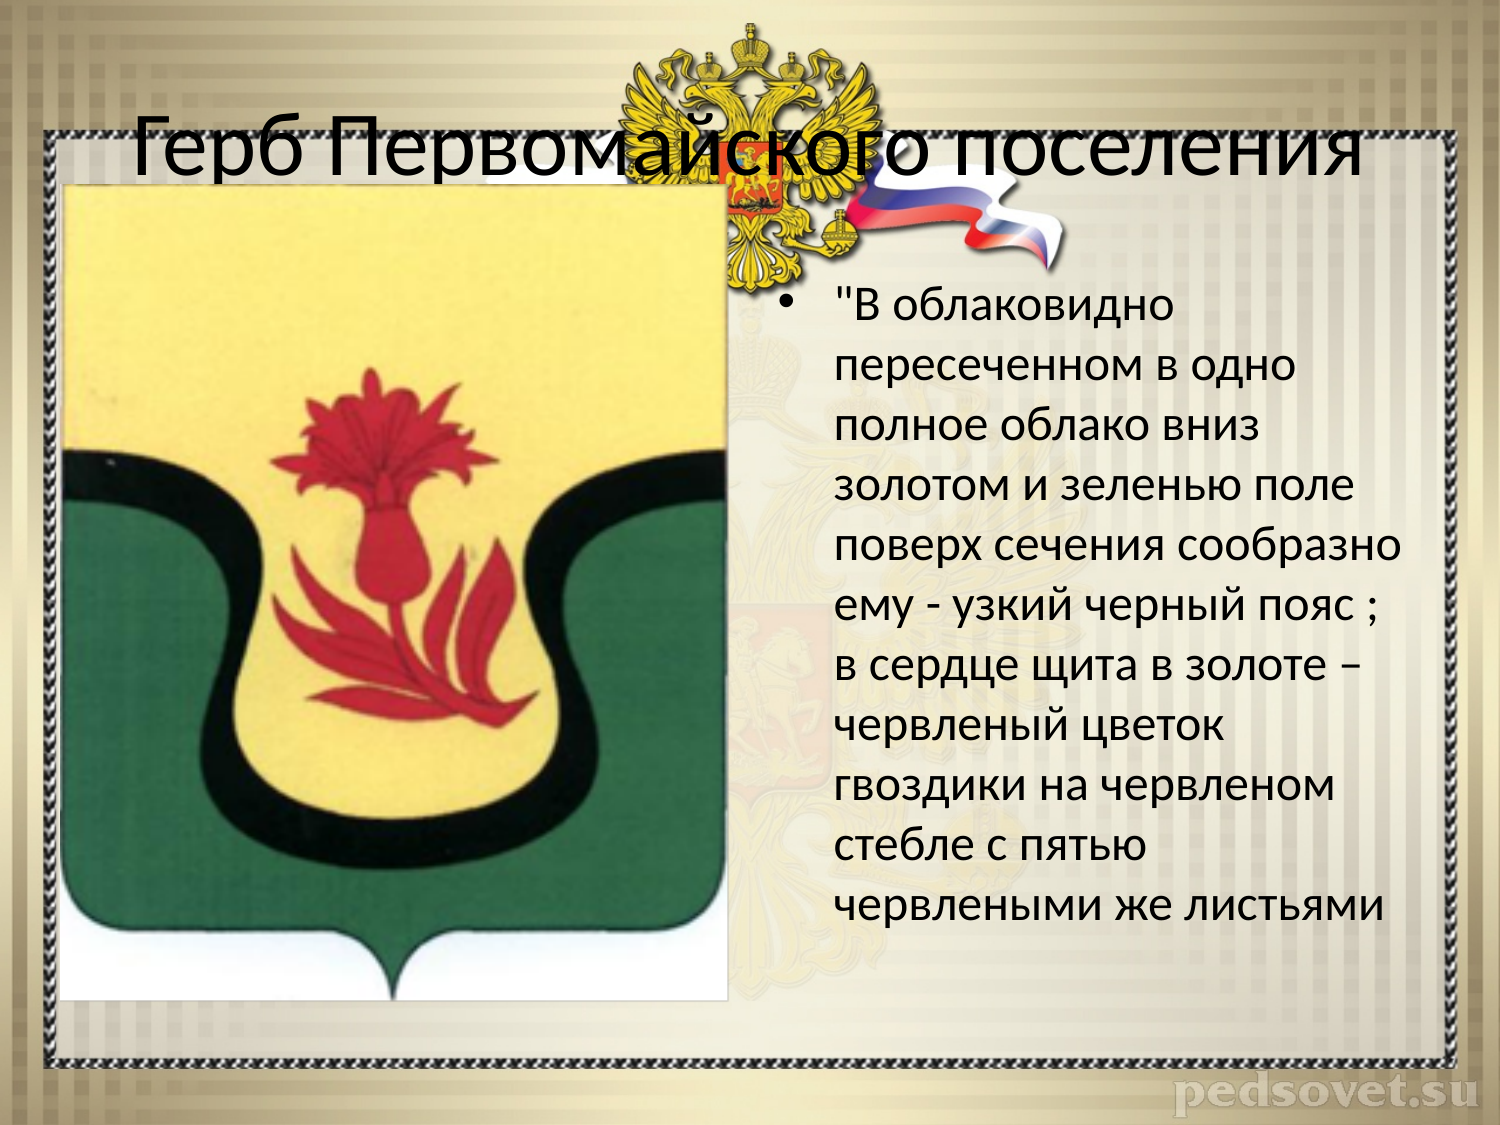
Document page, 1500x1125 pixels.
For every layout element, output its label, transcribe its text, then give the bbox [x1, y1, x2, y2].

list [60, 184, 732, 1006]
picture [0, 0, 1500, 1125]
list "В облаковидно пересеченном в одно полное облако вниз золотом и зеленью поле поверх сечения сообразно ему - узкий черный пояс ; в сердце щита в золоте – червленый цветок гвоздики на червленом стебле с пятью червлеными же листьями [762, 262, 1426, 1006]
title Герб Первомайского поселения [74, 44, 1426, 233]
